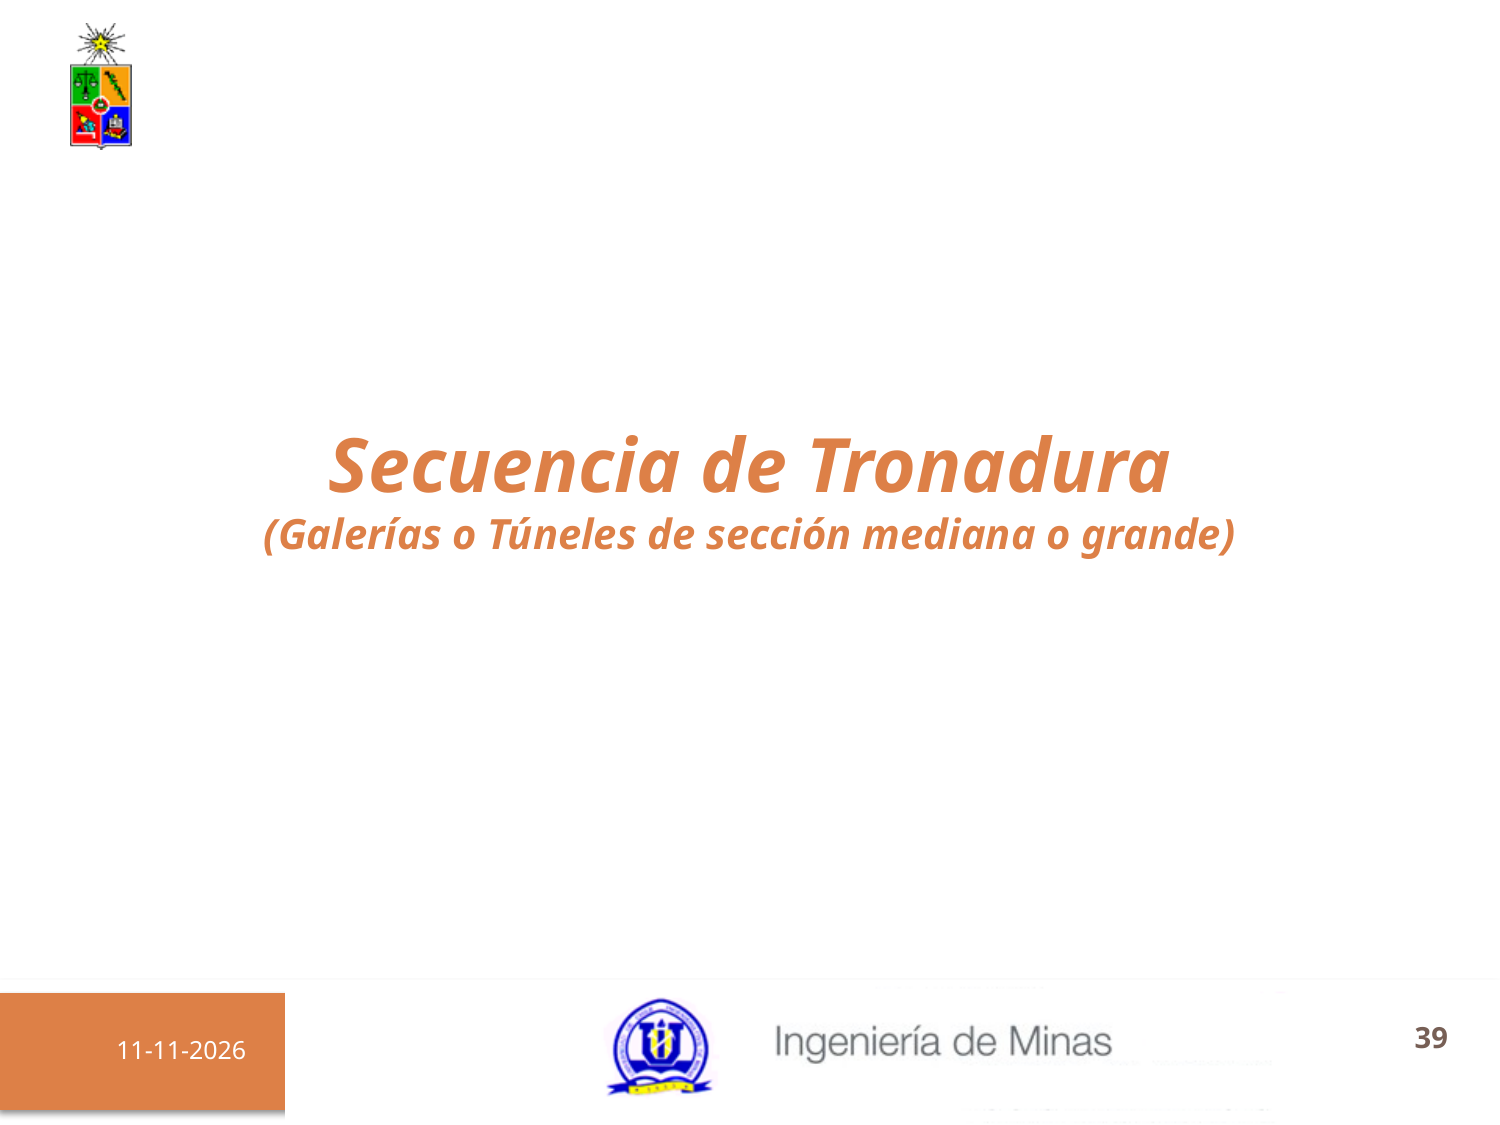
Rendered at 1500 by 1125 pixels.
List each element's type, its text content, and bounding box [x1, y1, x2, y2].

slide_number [12, 995, 279, 1108]
text_box Secuencia de Tronadura (Galerías o Túneles de sección mediana o grande) [81, 410, 1418, 565]
picture [285, 980, 1500, 1125]
picture [69, 23, 132, 151]
